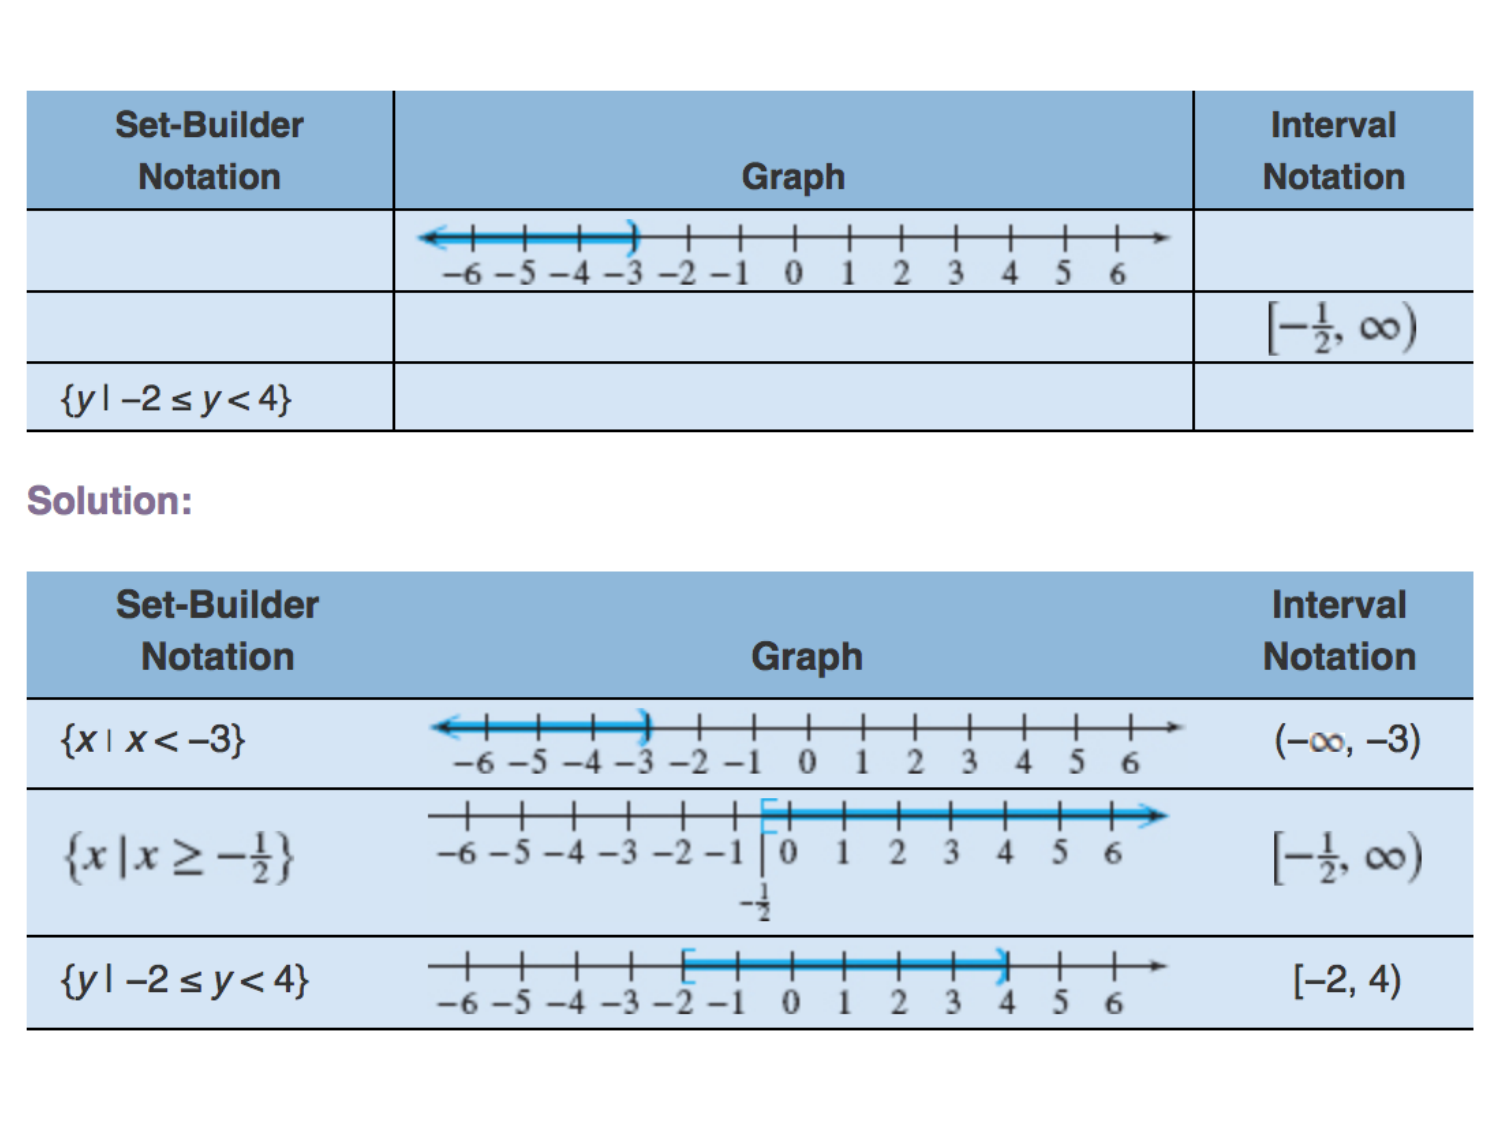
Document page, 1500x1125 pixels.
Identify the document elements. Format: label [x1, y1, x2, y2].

list [0, 80, 1500, 1047]
